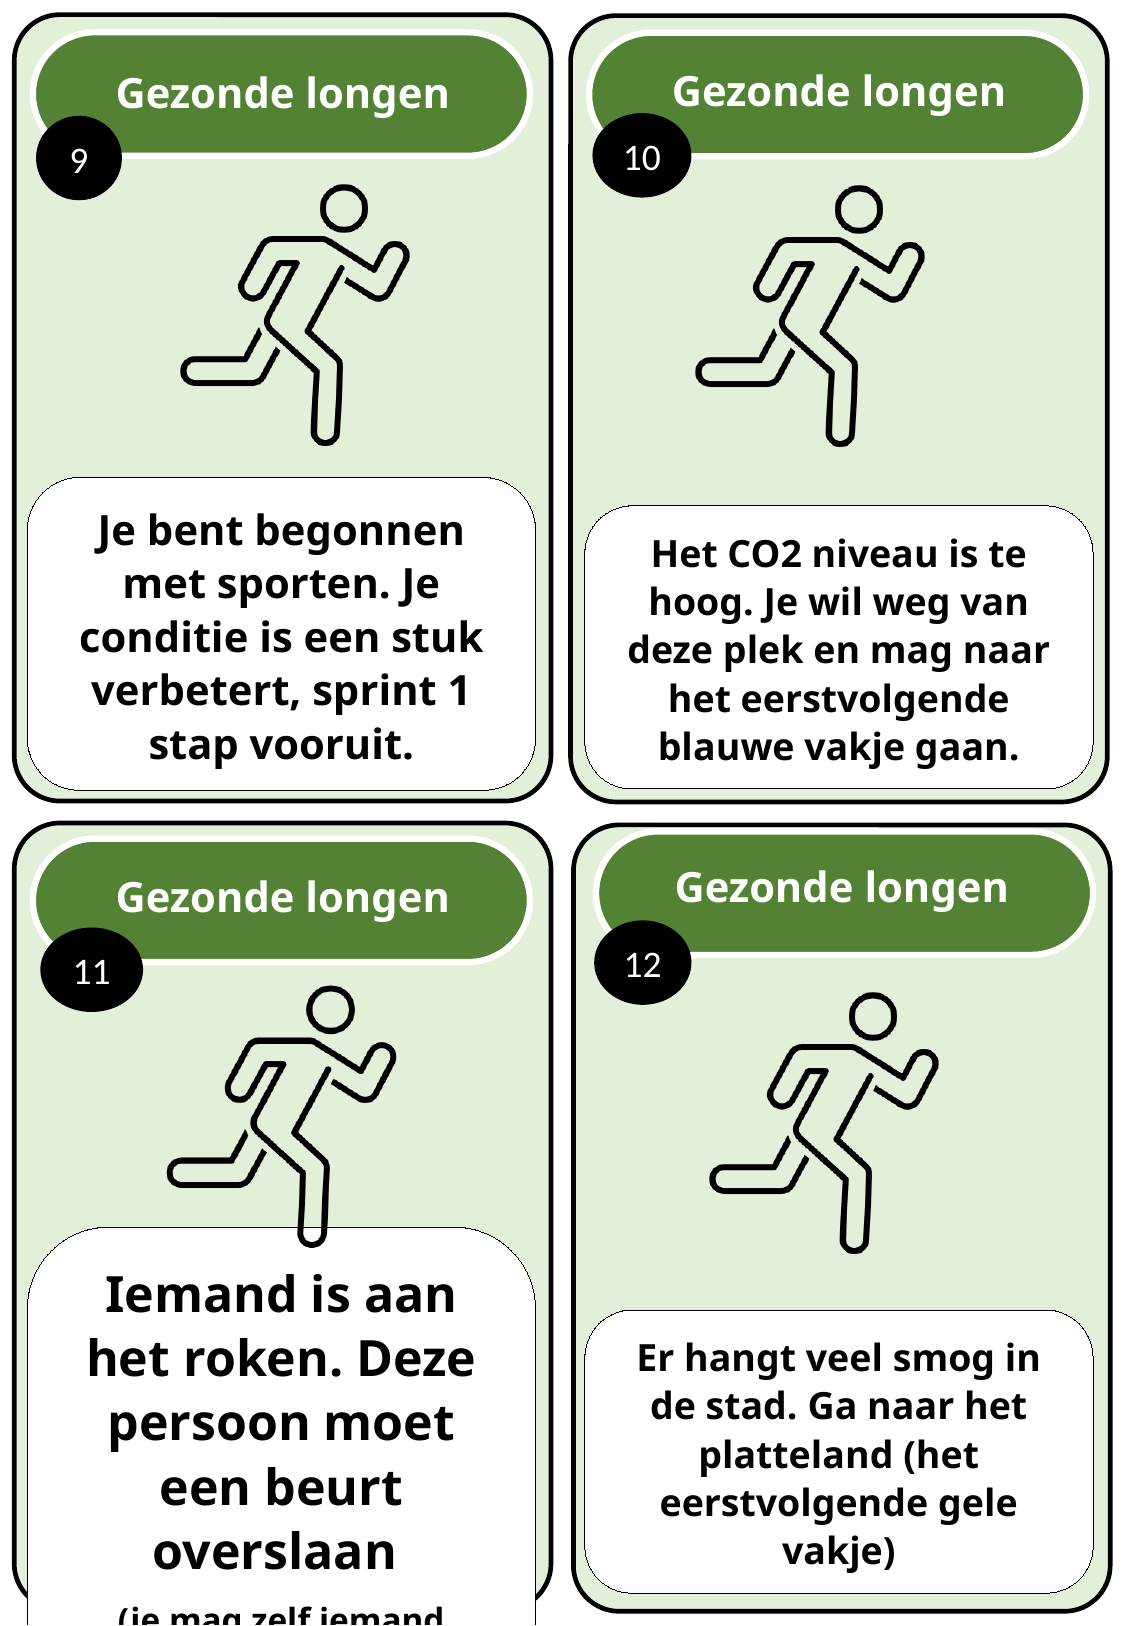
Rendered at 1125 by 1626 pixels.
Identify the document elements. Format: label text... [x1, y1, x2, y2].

text_box Iemand is aan het roken. Deze persoon moet een beurt overslaan (je mag zelf iemand kiezen) [27, 1227, 536, 1625]
text_box 11 [40, 927, 144, 1012]
text_box [692, 150, 1054, 158]
text_box [31, 837, 531, 944]
text_box Gezonde longen . [608, 853, 1076, 946]
text_box Er hangt veel smog in de stad. Ga naar het platteland (het eerstvolgende gele vakje) [584, 1310, 1094, 1594]
text_box [569, 14, 1109, 804]
text_box Je bent begonnen met sporten. Je conditie is een stuk verbetert, sprint 1 stap vooruit. [27, 477, 536, 791]
text_box [13, 13, 553, 803]
text_box Gezonde longen . [605, 57, 1073, 150]
text_box [141, 956, 498, 964]
text_box [572, 823, 1112, 1613]
text_box [13, 821, 553, 1599]
picture [678, 977, 970, 1269]
text_box Gezonde longen . [49, 863, 517, 956]
picture [135, 970, 428, 1263]
text_box 9 [36, 115, 122, 201]
text_box Gezonde longen . [49, 59, 517, 152]
text_box 12 [594, 920, 692, 1005]
text_box 10 [592, 113, 692, 198]
text_box [595, 854, 608, 932]
text_box [588, 31, 1088, 135]
text_box [609, 830, 1095, 938]
text_box [122, 152, 493, 157]
picture [664, 170, 956, 462]
text_box [31, 31, 531, 134]
text_box Het CO2 niveau is te hoog. Je wil weg van deze plek en mag naar het eerstvolgende blauwe vakje gaan. [584, 505, 1094, 789]
picture [149, 169, 441, 461]
text_box [689, 946, 1066, 956]
